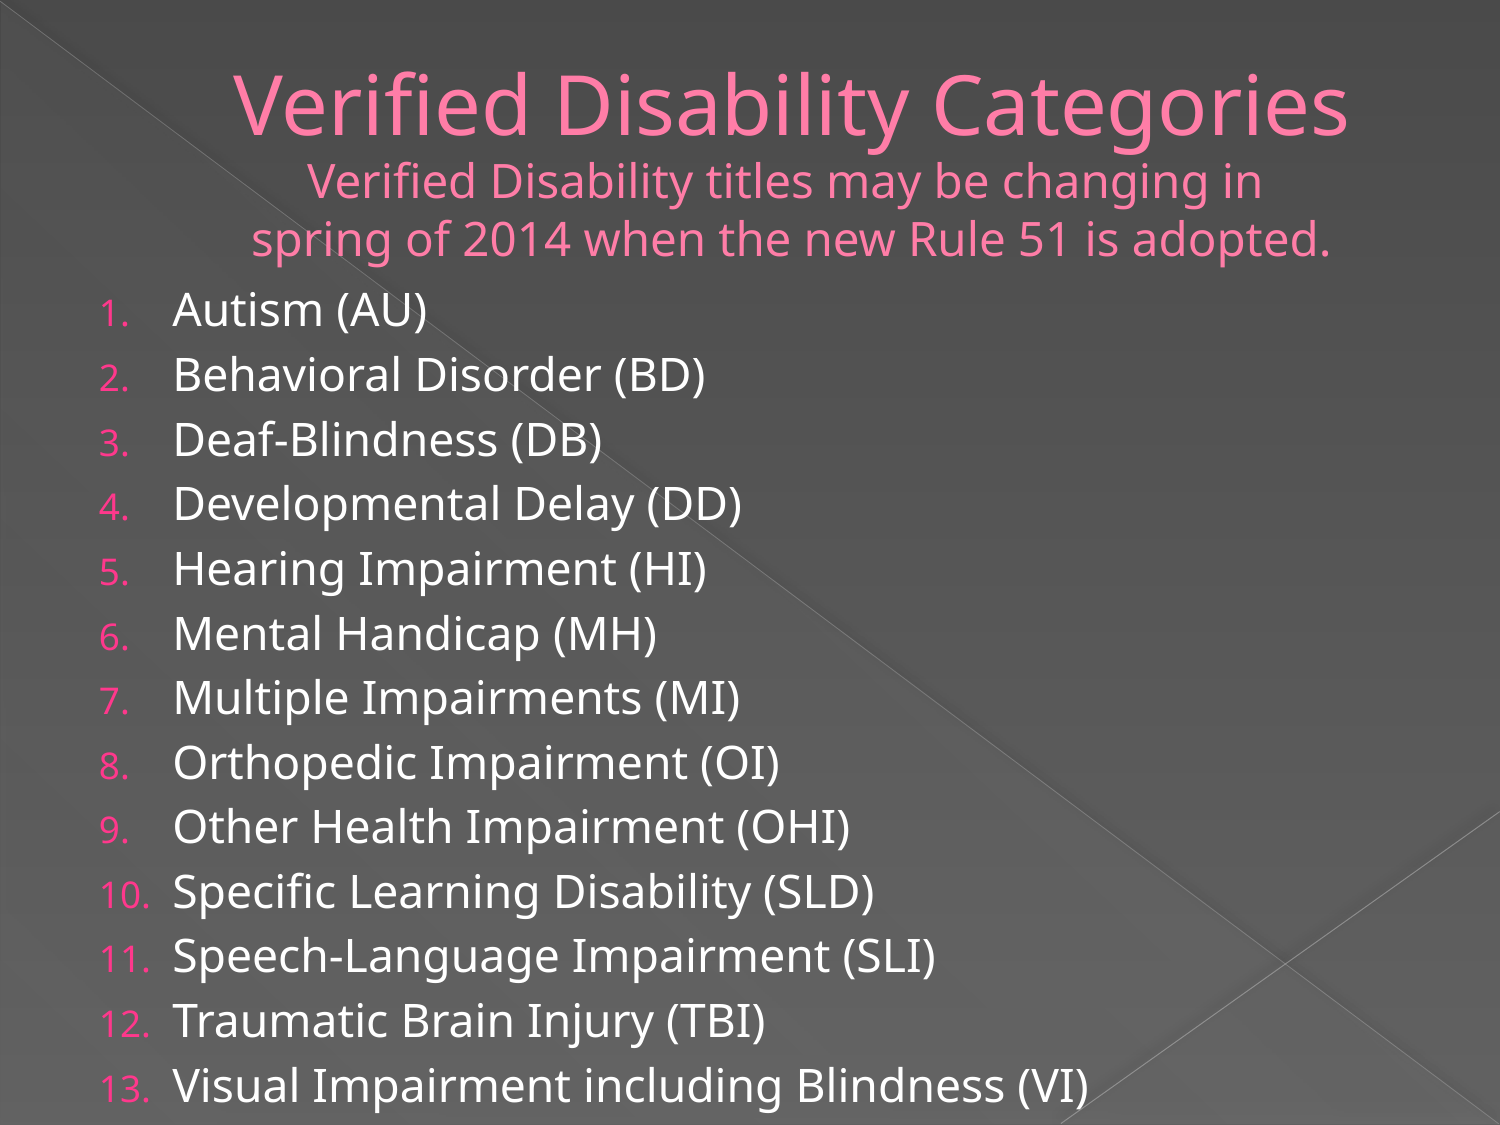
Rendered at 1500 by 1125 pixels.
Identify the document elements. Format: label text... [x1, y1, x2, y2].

list Autism (AU) Behavioral Disorder (BD) Deaf-Blindness (DB) Developmental Delay (DD) Hearing Impairment (HI) Mental Handicap (MH) Multiple Impairments (MI) Orthopedic Impairment (OI) Other Health Impairment (OHI) Specific Learning Disability (SLD) Speech-Language Impairment (SLI) Traumatic Brain Injury (TBI) Visual Impairment including Blindness (VI) [75, 273, 1425, 1125]
title Verified Disability Categories Verified Disability titles may be changing in spring of 2014 when the new Rule 51 is adopted. [75, 43, 1425, 273]
